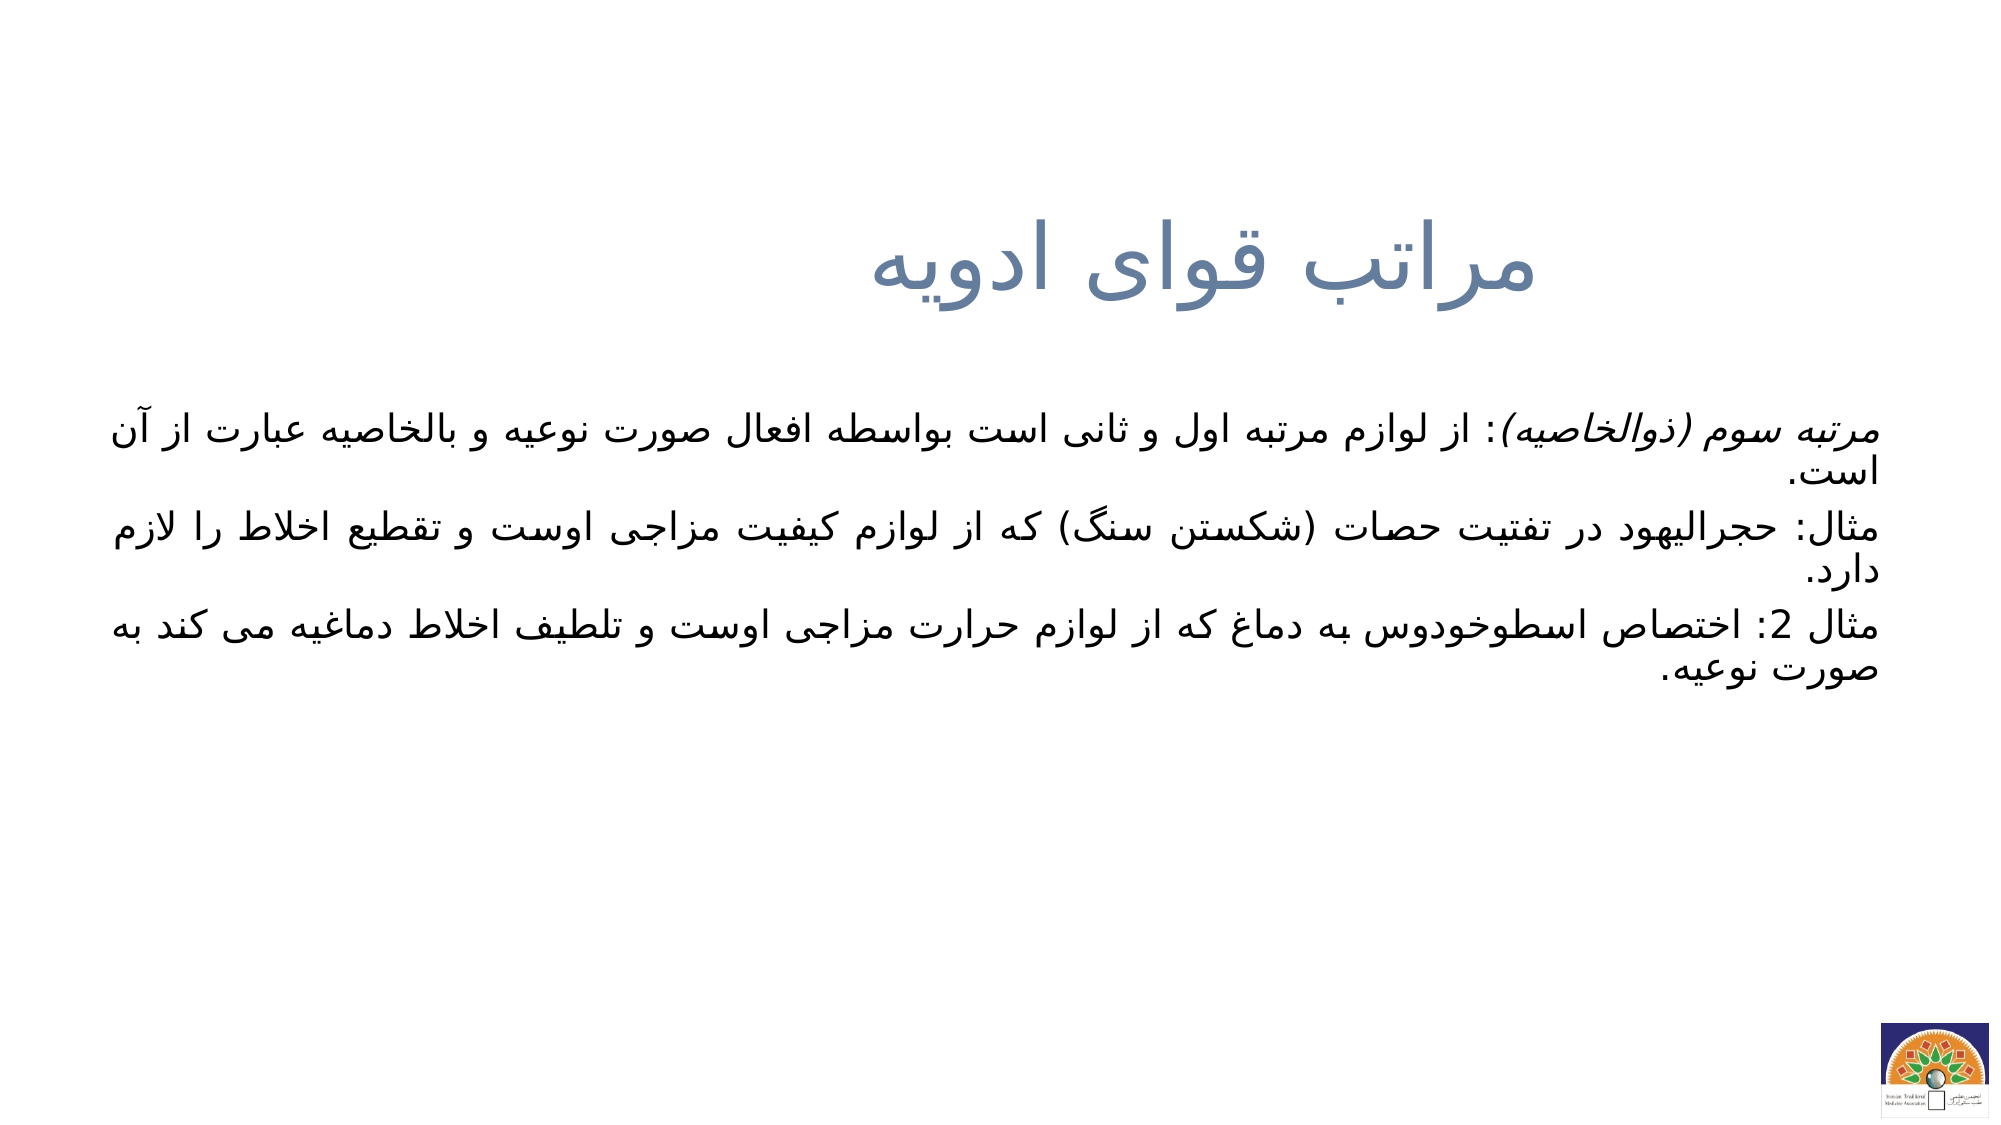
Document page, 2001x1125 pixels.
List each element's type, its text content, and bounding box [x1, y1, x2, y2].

text_box مراتب قوای ادویه [485, 194, 1925, 351]
picture [1881, 1023, 1990, 1118]
list مرتبه سوم (ذوالخاصیه): از لوازم مرتبه اول و ثانی است بواسطه افعال صورت نوعیه و بالخاصیه عبارت از آن است. مثال: حجرالیهود در تفتیت حصات (شکستن سنگ) که از لوازم کیفیت مزاجی اوست و تقطیع اخلاط را لازم دارد. مثال 2: اختصاص اسطوخودوس به دماغ که از لوازم حرارت مزاجی اوست و تلطیف اخلاط دماغیه می کند به صورت نوعیه. [95, 400, 1896, 700]
